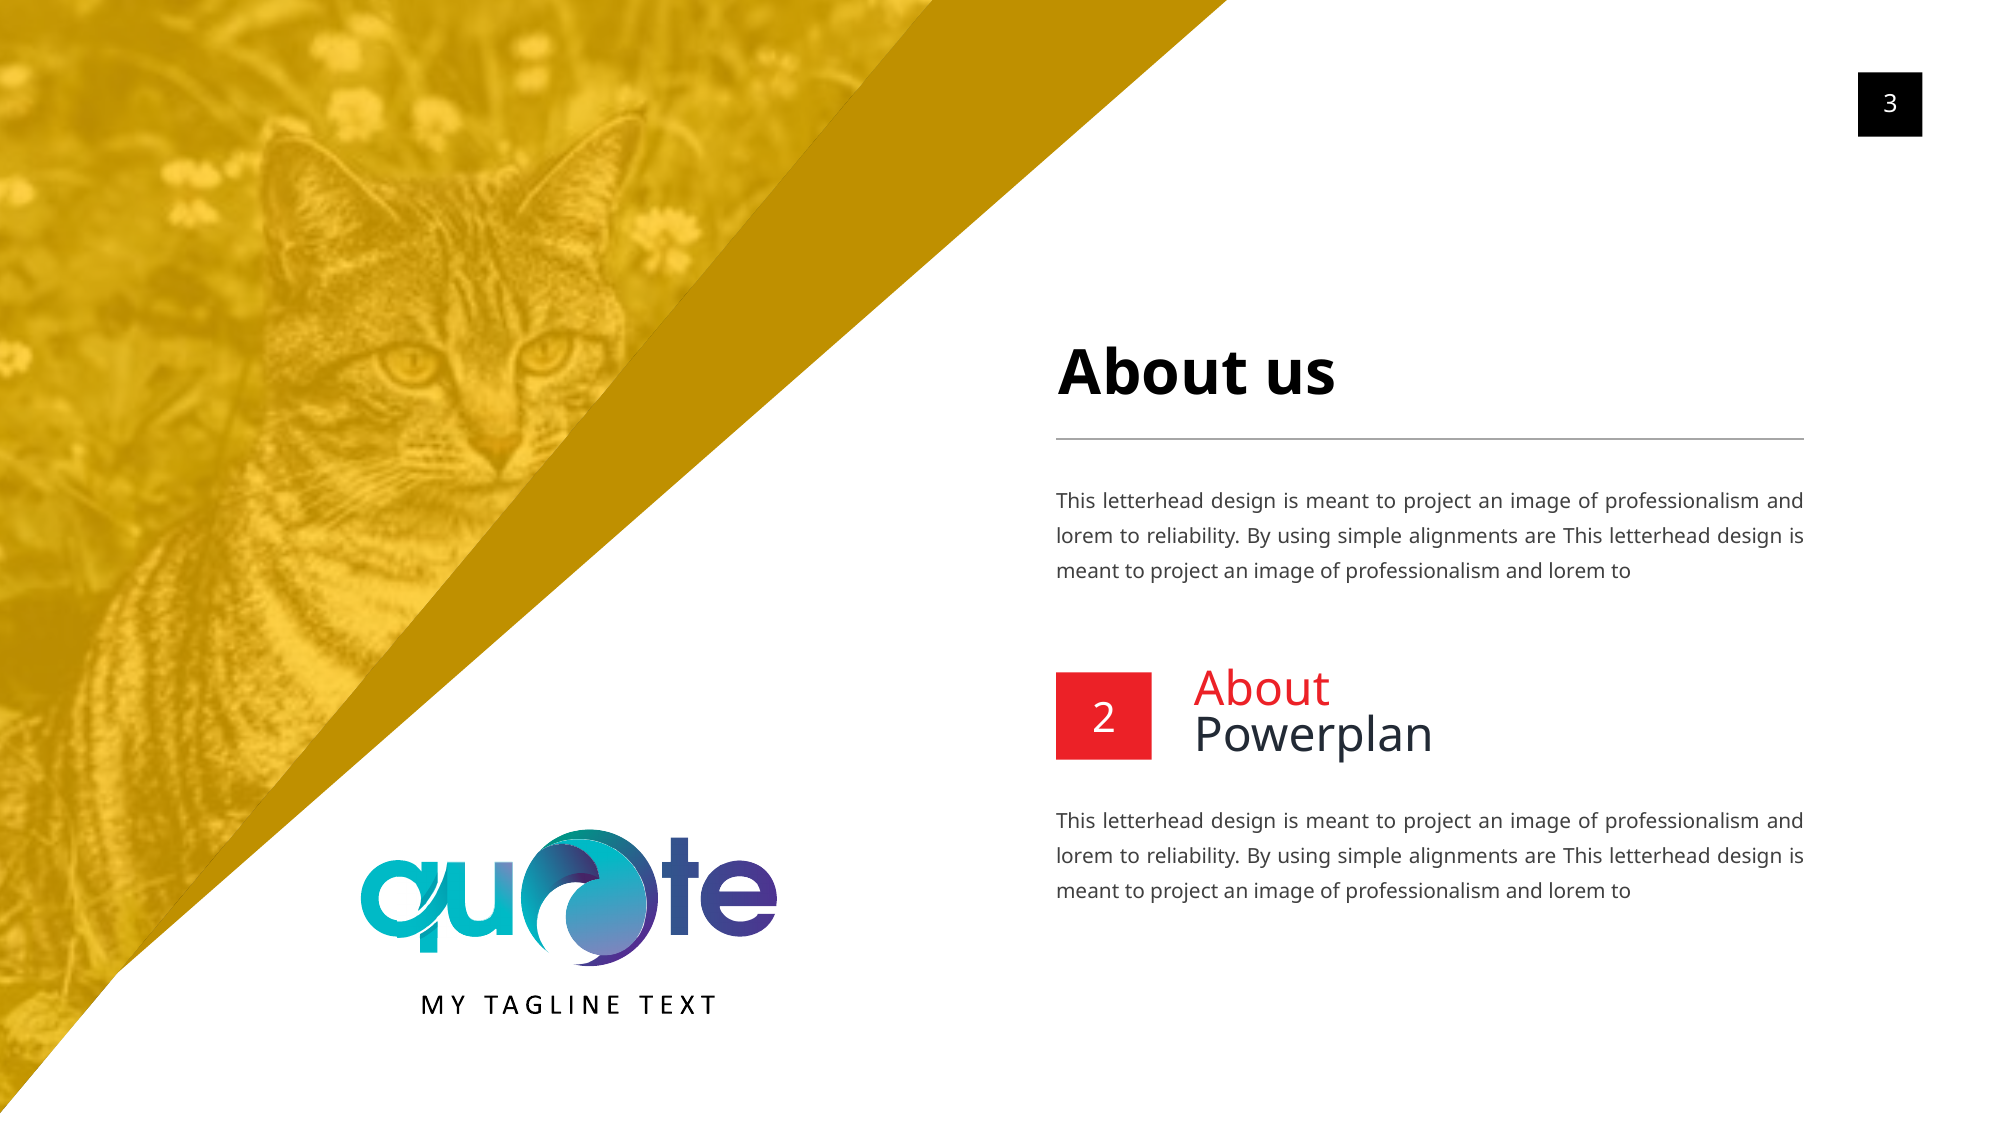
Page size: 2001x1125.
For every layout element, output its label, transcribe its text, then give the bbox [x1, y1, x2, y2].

slide_number 3 [1854, 78, 1927, 130]
picture [0, 0, 933, 1122]
text_box [933, 0, 1227, 258]
text_box [1281, 819, 2000, 1124]
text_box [1056, 324, 1805, 897]
